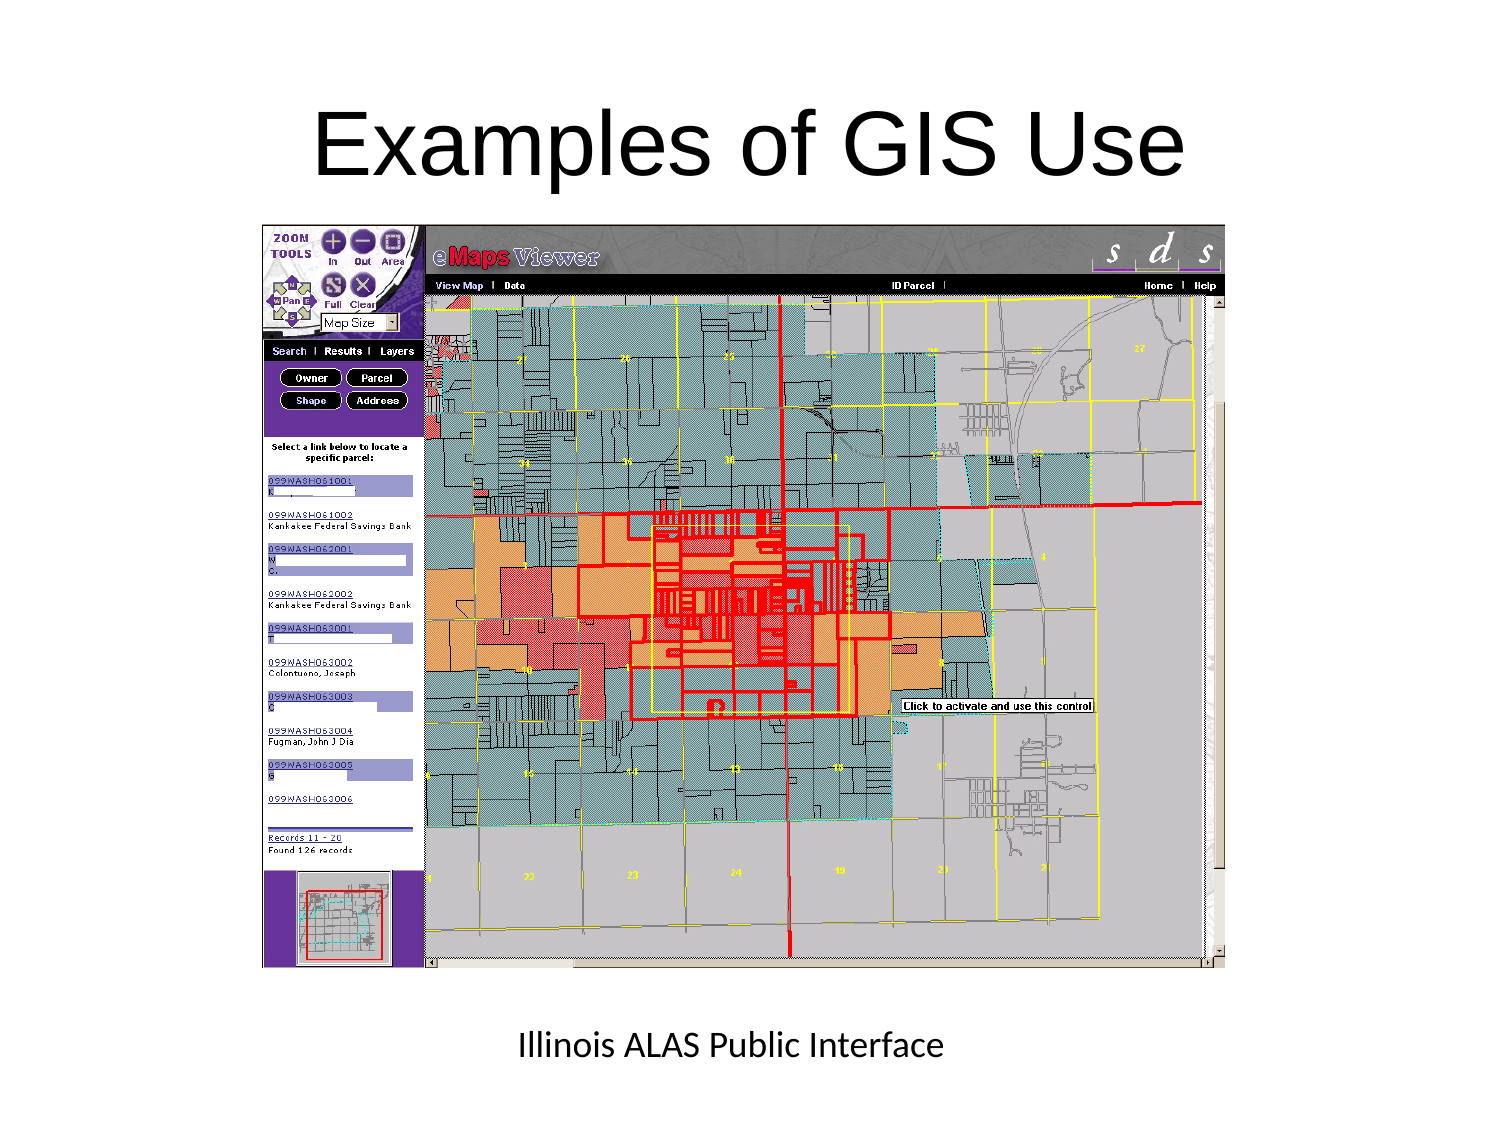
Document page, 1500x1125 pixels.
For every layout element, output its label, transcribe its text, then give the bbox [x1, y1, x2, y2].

title Examples of GIS Use [75, 45, 1425, 233]
text_box Illinois ALAS Public Interface [274, 1012, 1188, 1073]
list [262, 224, 1225, 968]
